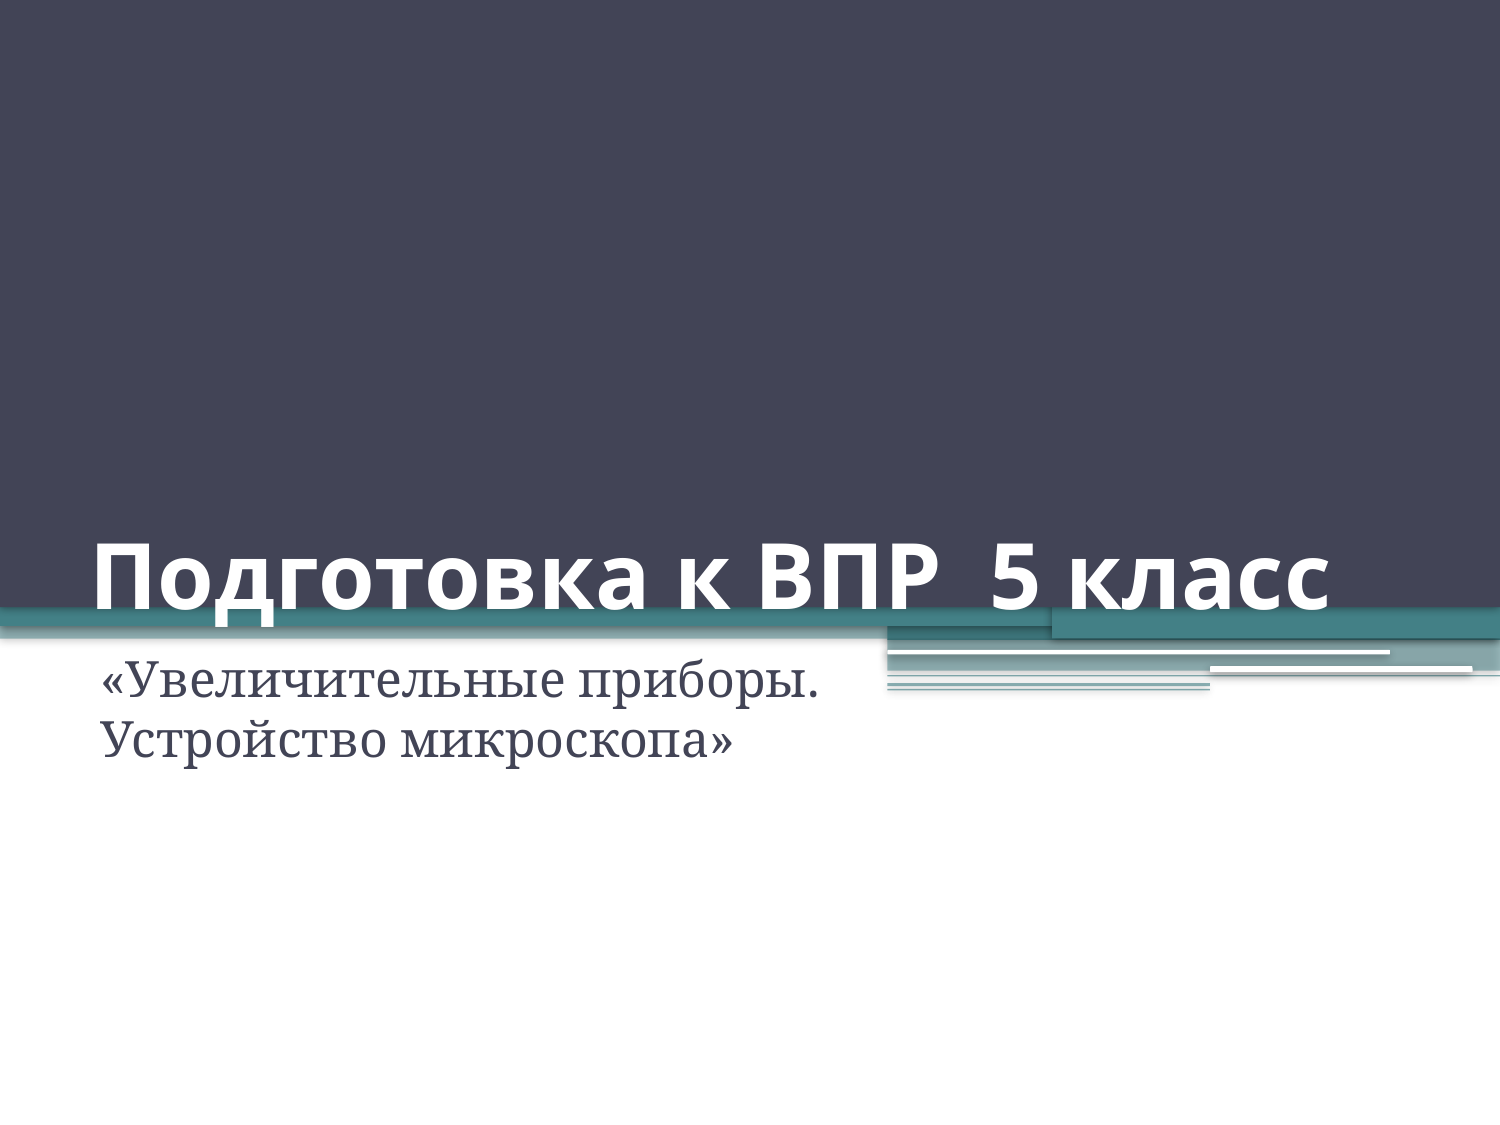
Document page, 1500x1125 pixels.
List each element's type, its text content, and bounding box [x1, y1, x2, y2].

subtitle «Увеличительные приборы. Устройство микроскопа» [75, 639, 888, 928]
title Подготовка к ВПР 5 класс [75, 394, 1463, 636]
